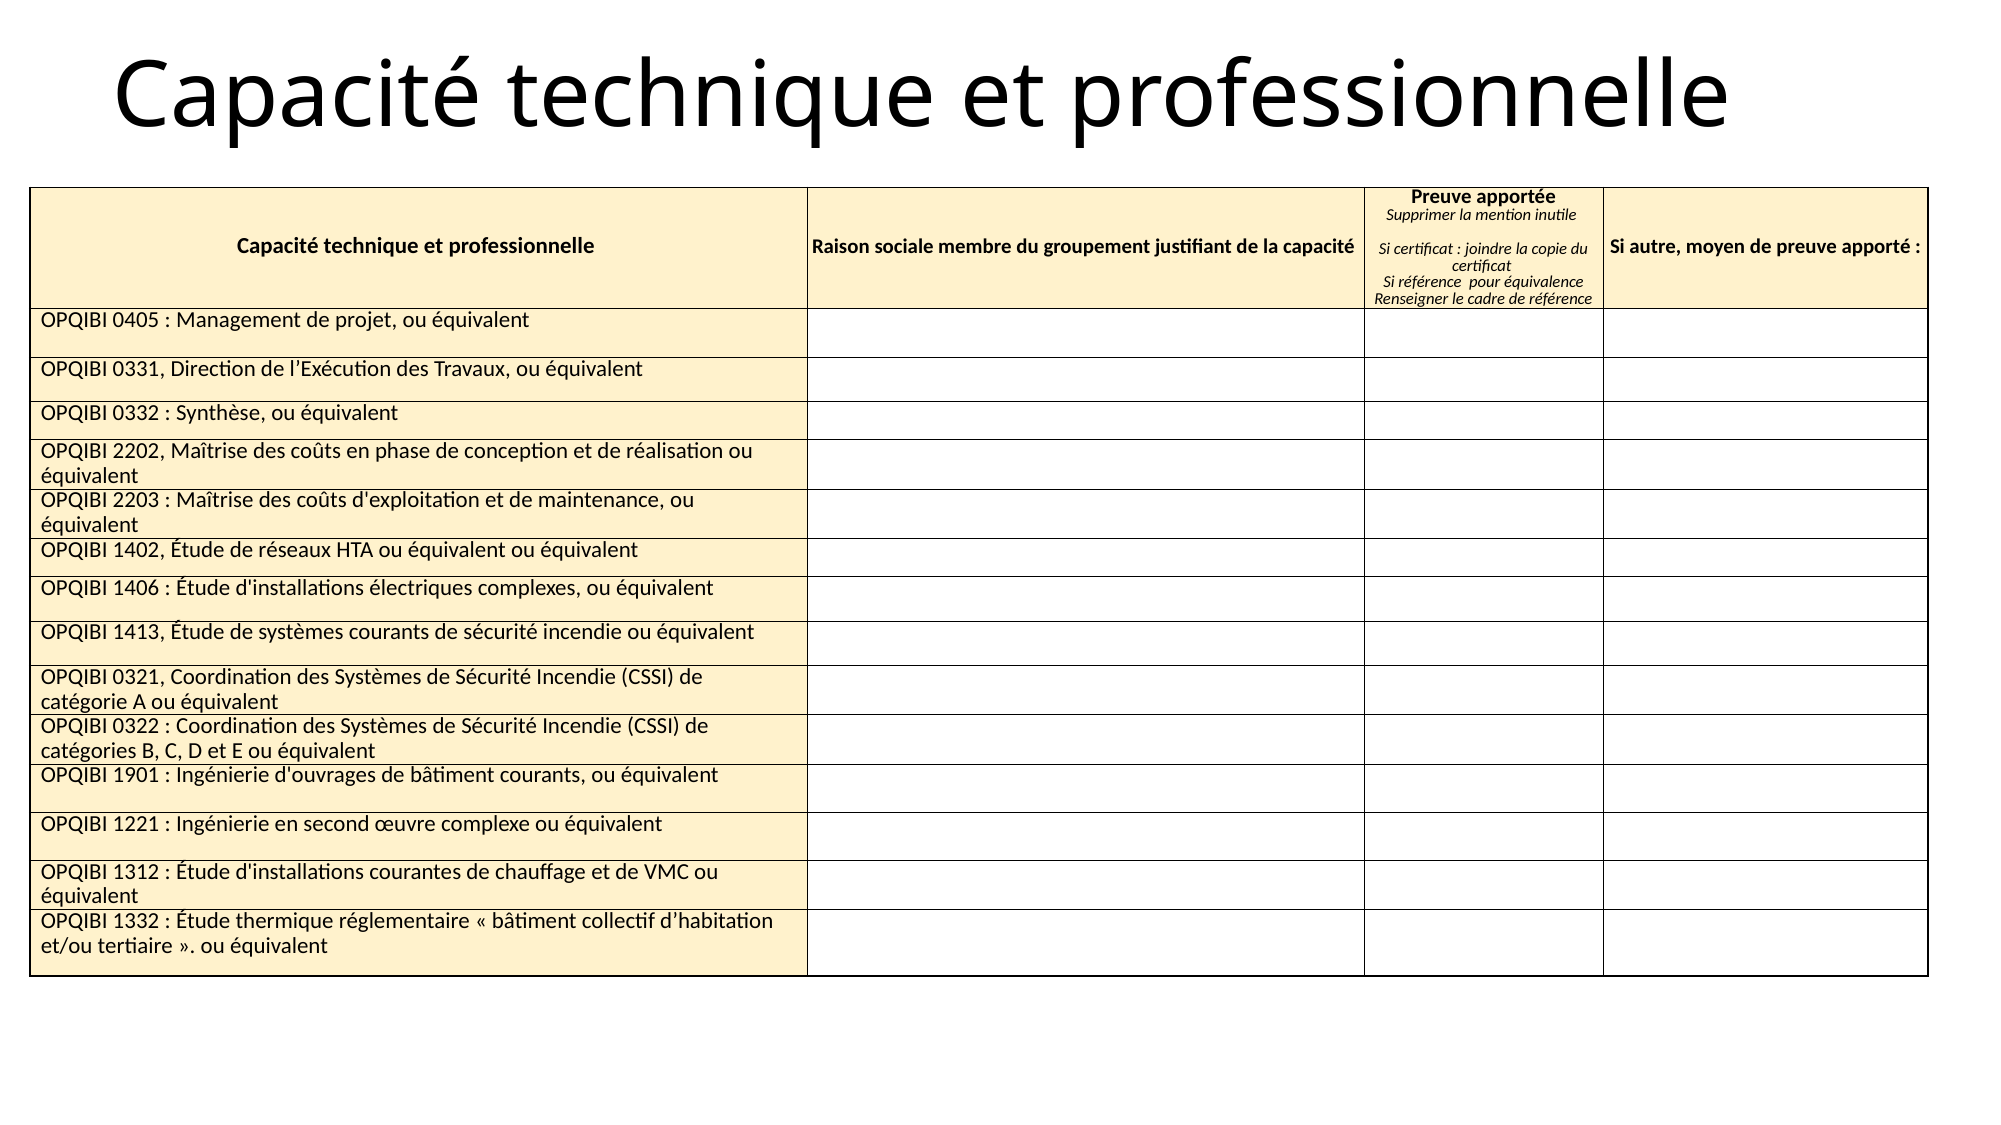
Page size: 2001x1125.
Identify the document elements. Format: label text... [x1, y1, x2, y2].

table_cell [1365, 910, 1603, 975]
table_cell OPQIBI 1413, Étude de systèmes courants de sécurité incendie ou équivalent [31, 622, 807, 665]
table_cell [808, 309, 1364, 357]
table_cell [1604, 622, 1927, 665]
table_cell [808, 539, 1364, 576]
table_cell [1604, 577, 1927, 621]
table_cell [1604, 861, 1927, 909]
table_cell [1604, 358, 1927, 401]
table_cell OPQIBI 1312 : Étude d'installations courantes de chauffage et de VMC ou équivalent [31, 861, 807, 909]
table_cell [1604, 440, 1927, 489]
table_cell [1365, 715, 1603, 764]
table_cell OPQIBI 0405 : Management de projet, ou équivalent [31, 309, 807, 357]
table_cell [1365, 813, 1603, 860]
title Capacité technique et professionnelle [97, 0, 1823, 187]
table_cell OPQIBI 0321, Coordination des Systèmes de Sécurité Incendie (CSSI) de catégorie A ou équivalent [31, 666, 807, 714]
table_cell [808, 765, 1364, 812]
table_cell [1365, 358, 1603, 401]
table_cell OPQIBI 1332 : Étude thermique réglementaire « bâtiment collectif d’habitation et/ou tertiaire ». ou équivalent [31, 910, 807, 975]
table_cell [1604, 765, 1927, 812]
table_cell [1365, 666, 1603, 714]
table_cell [808, 440, 1364, 489]
table_cell [808, 666, 1364, 714]
table_cell [1365, 309, 1603, 357]
table_cell [808, 358, 1364, 401]
table_cell OPQIBI 1402, Étude de réseaux HTA ou équivalent ou équivalent [31, 539, 807, 576]
table_cell OPQIBI 2202, Maîtrise des coûts en phase de conception et de réalisation ou équivalent [31, 440, 807, 489]
table_cell [1365, 765, 1603, 812]
table_cell [1604, 813, 1927, 860]
table_cell [808, 577, 1364, 621]
table_cell OPQIBI 0332 : Synthèse, ou équivalent [31, 402, 807, 439]
table_cell OPQIBI 0331, Direction de l’Exécution des Travaux, ou équivalent [31, 358, 807, 401]
table_cell [1365, 402, 1603, 439]
table_header Si autre, moyen de preuve apporté : [1604, 188, 1927, 308]
table_cell OPQIBI 1901 : Ingénierie d'ouvrages de bâtiment courants, ou équivalent [31, 765, 807, 812]
table_cell [1604, 666, 1927, 714]
table_cell [1604, 490, 1927, 538]
table_cell [808, 490, 1364, 538]
table_cell OPQIBI 1406 : Étude d'installations électriques complexes, ou équivalent [31, 577, 807, 621]
table_cell [808, 861, 1364, 909]
table_cell [808, 910, 1364, 975]
table_cell [1604, 539, 1927, 576]
table_cell [1365, 622, 1603, 665]
table_cell [1365, 861, 1603, 909]
table_cell [1604, 715, 1927, 764]
table_cell [808, 402, 1364, 439]
table_cell [1604, 910, 1927, 975]
table_cell [1365, 577, 1603, 621]
table_cell [808, 813, 1364, 860]
table_header Raison sociale membre du groupement justifiant de la capacité [808, 188, 1364, 308]
table_cell [1365, 490, 1603, 538]
table_cell OPQIBI 2203 : Maîtrise des coûts d'exploitation et de maintenance, ou équivalent [31, 490, 807, 538]
table_cell OPQIBI 0322 : Coordination des Systèmes de Sécurité Incendie (CSSI) de catégories B, C, D et E ou équivalent [31, 715, 807, 764]
table_cell [808, 715, 1364, 764]
table_header Capacité technique et professionnelle [31, 188, 807, 308]
table_cell [1365, 539, 1603, 576]
table_cell [1365, 440, 1603, 489]
table_cell [1604, 402, 1927, 439]
table_cell [808, 622, 1364, 665]
table_cell OPQIBI 1221 : Ingénierie en second œuvre complexe ou équivalent [31, 813, 807, 860]
table_header Preuve apportée Supprimer la mention inutile Si certificat : joindre la copie du certificat Si référence pour équivalence Renseigner le cadre de référence [1365, 188, 1603, 308]
table_cell [1604, 309, 1927, 357]
